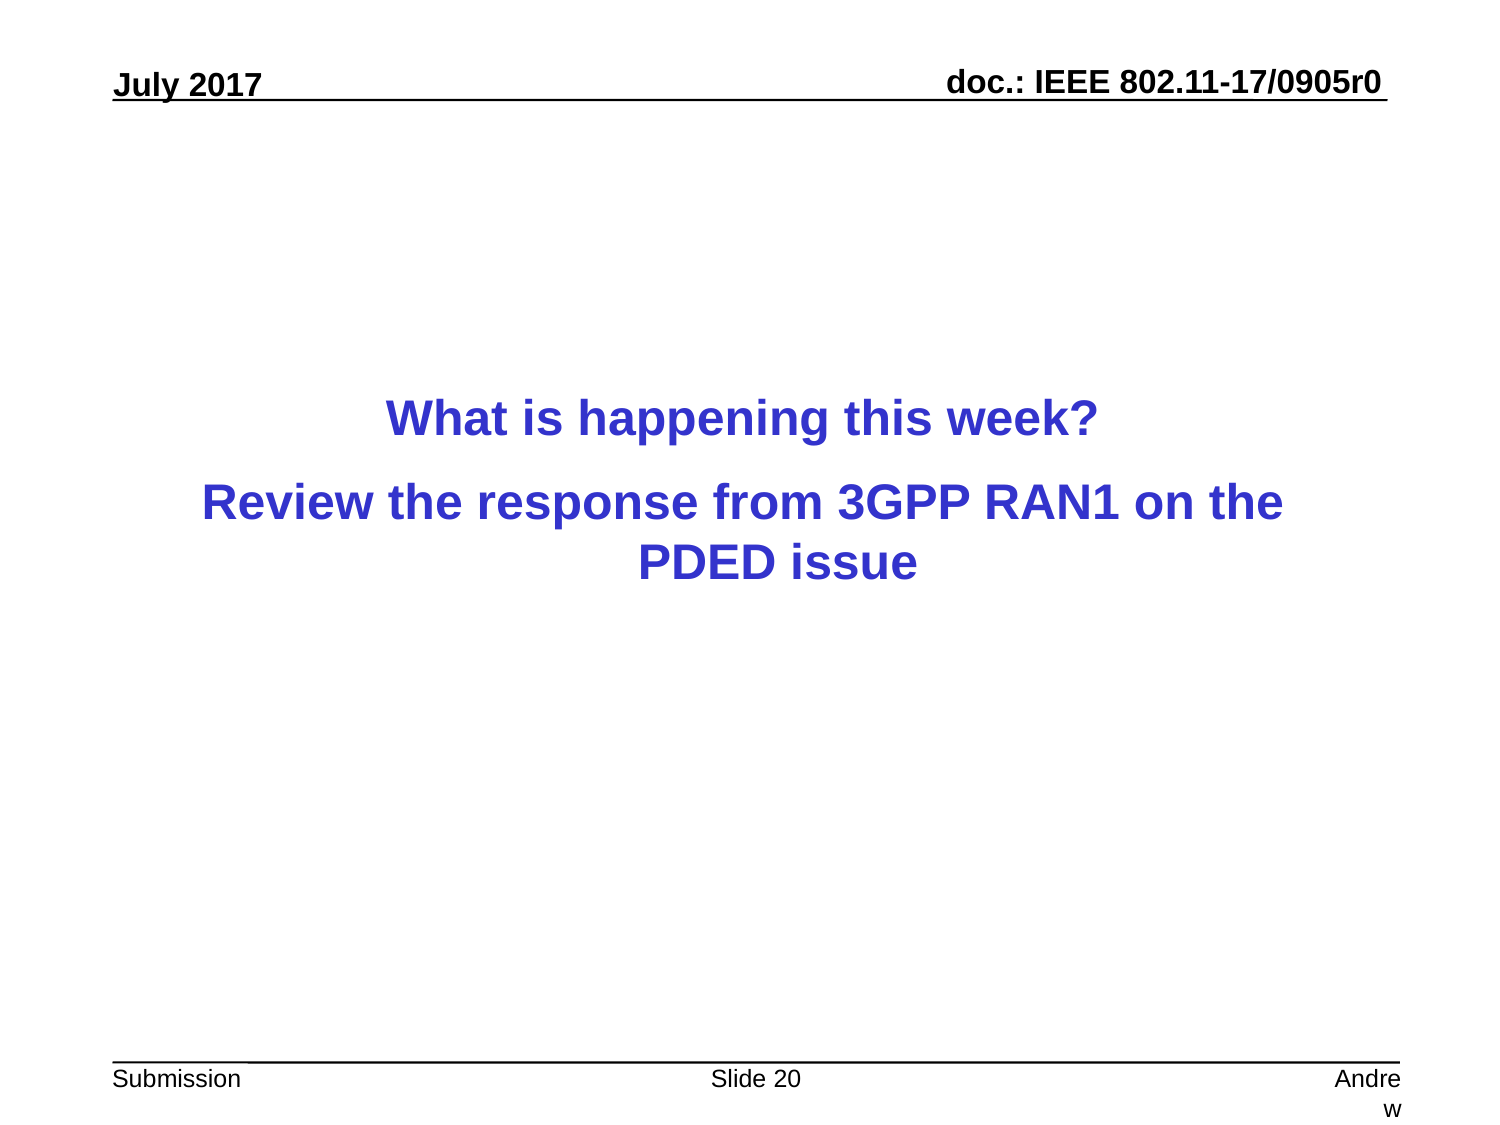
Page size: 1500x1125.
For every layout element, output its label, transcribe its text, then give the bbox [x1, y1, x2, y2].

list What is happening this week? Review the response from 3GPP RAN1 on the PDED issue [112, 324, 1388, 650]
footer Andrew Myles, Cisco [1320, 1061, 1402, 1093]
slide_number Slide 20 [709, 1061, 803, 1093]
